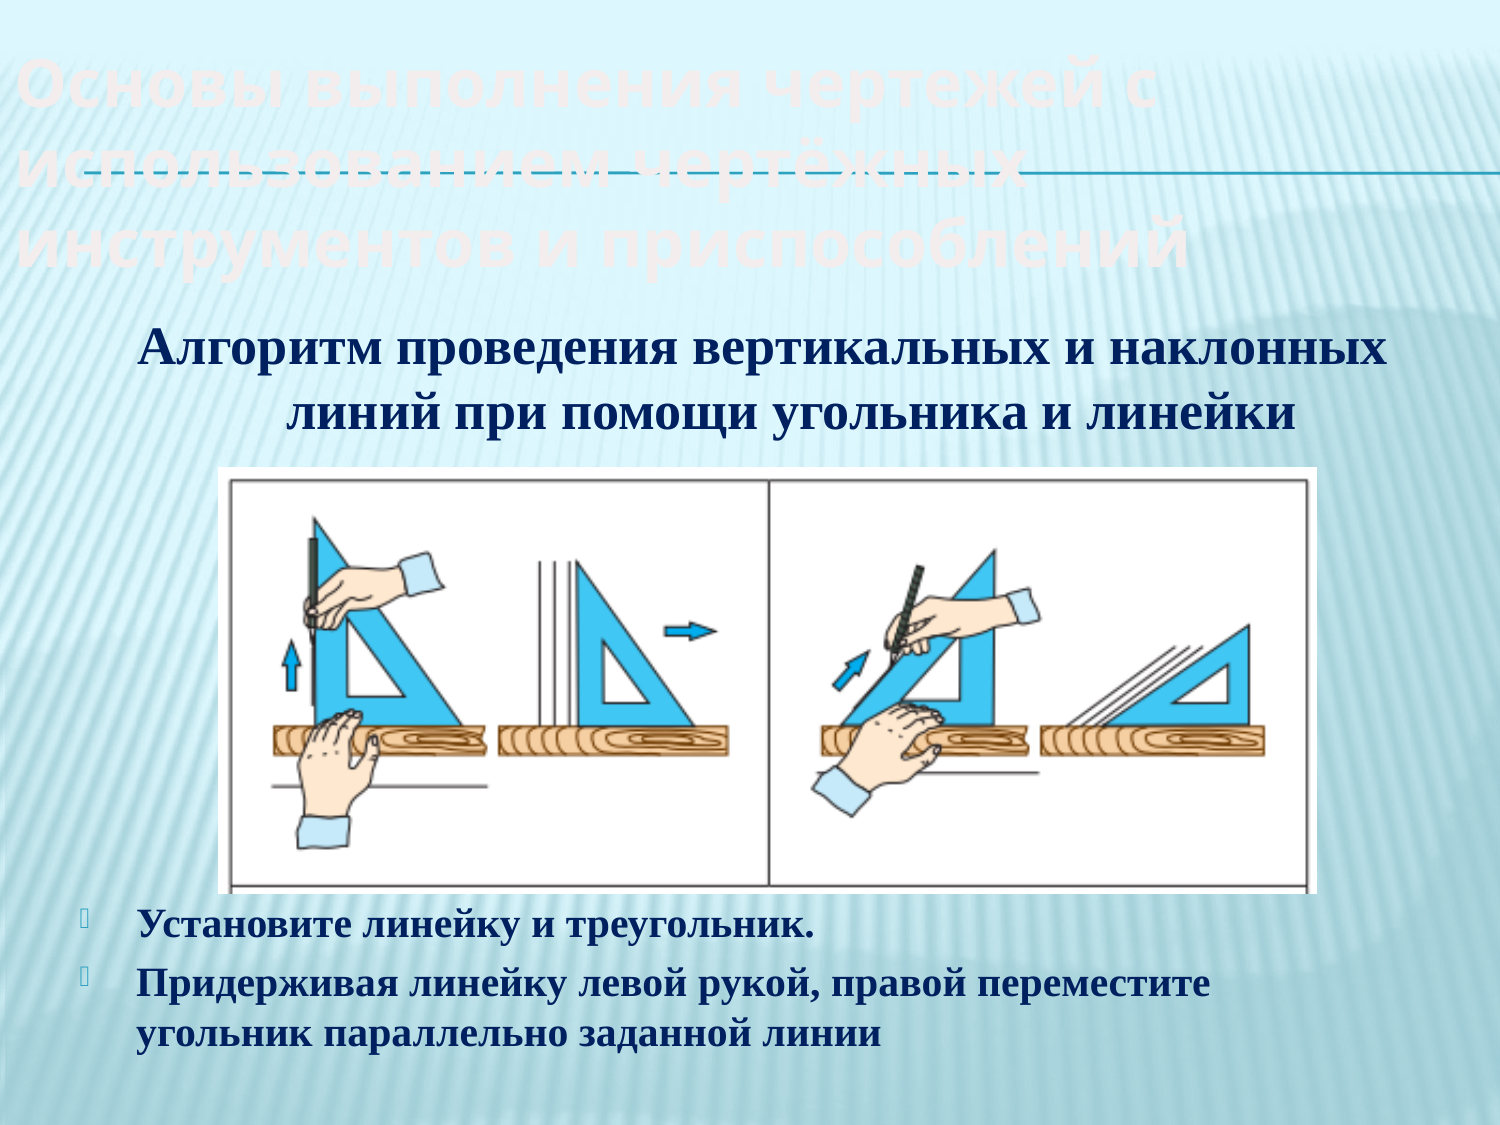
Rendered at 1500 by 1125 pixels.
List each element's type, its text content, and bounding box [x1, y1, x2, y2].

list Алгоритм проведения вертикальных и наклонных линий при помощи угольника и линейки [53, 302, 1475, 485]
picture [218, 467, 1318, 894]
list Установите линейку и треугольник. Придерживая линейку левой рукой, правой переместите угольник параллельно заданной линии [64, 888, 1412, 1125]
title Основы выполнения чертежей с использованием чертёжных инструментов и приспособлений [0, 30, 1500, 291]
